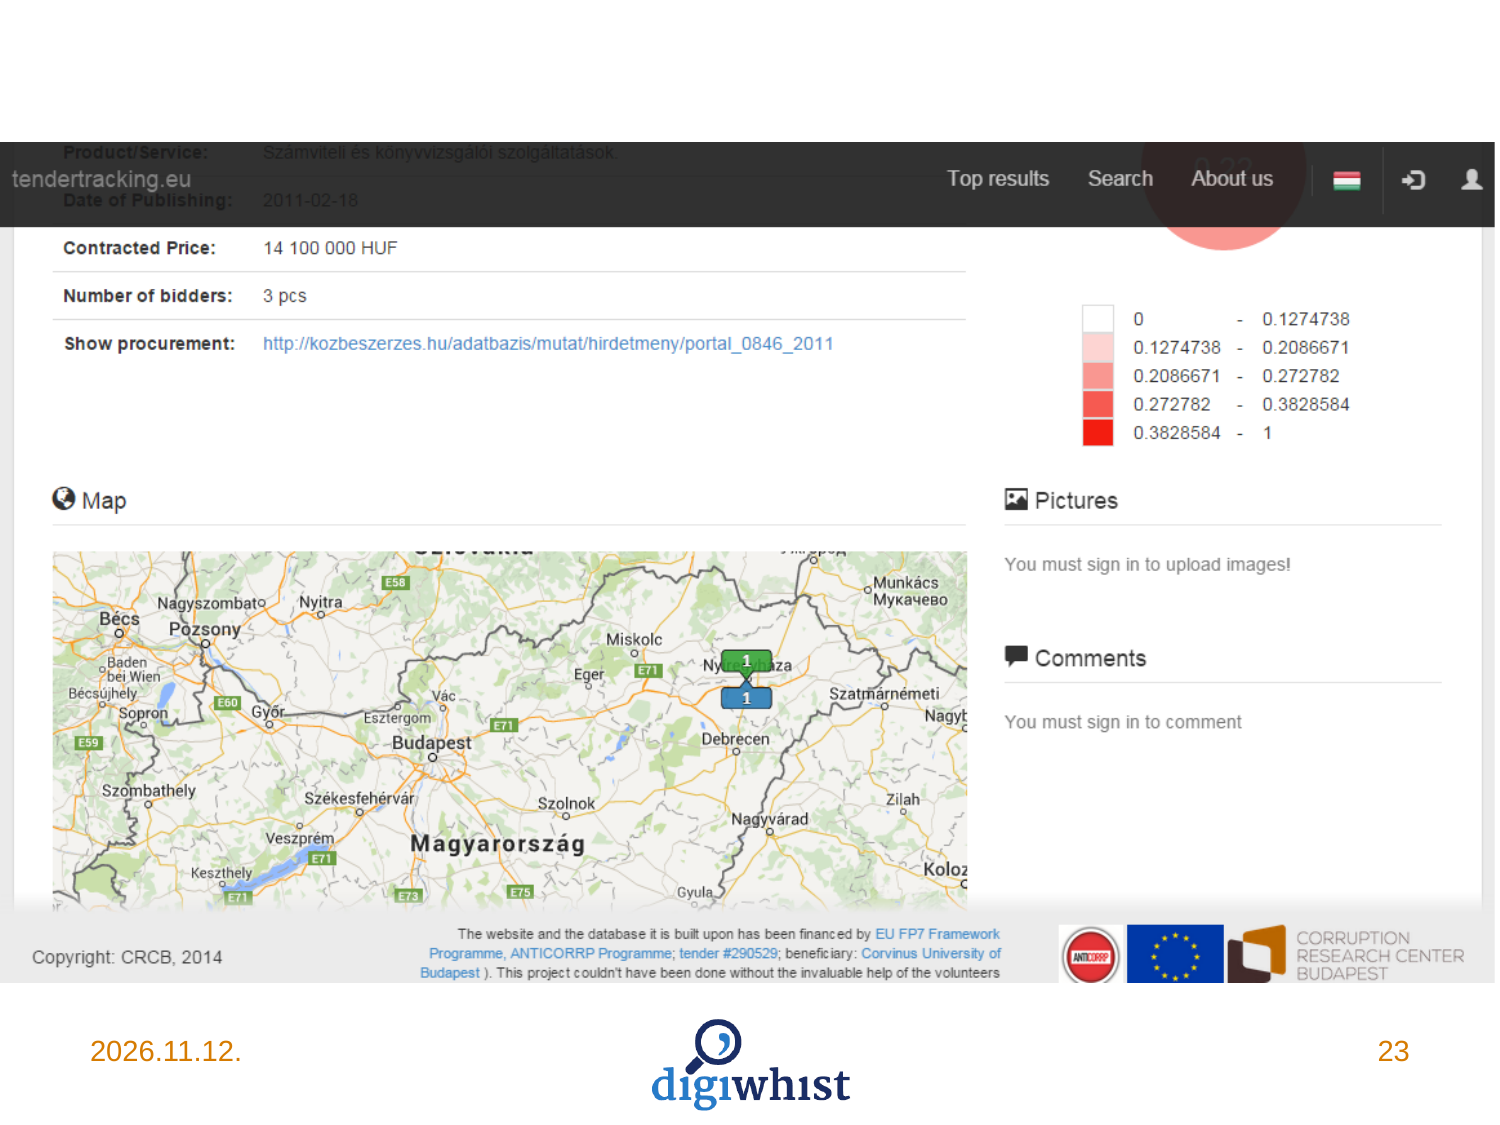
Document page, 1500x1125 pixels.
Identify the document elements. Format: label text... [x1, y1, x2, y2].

picture [642, 1012, 858, 1115]
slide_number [74, 1024, 426, 1103]
picture [0, 142, 1500, 983]
slide_number 23 [1074, 1024, 1426, 1103]
